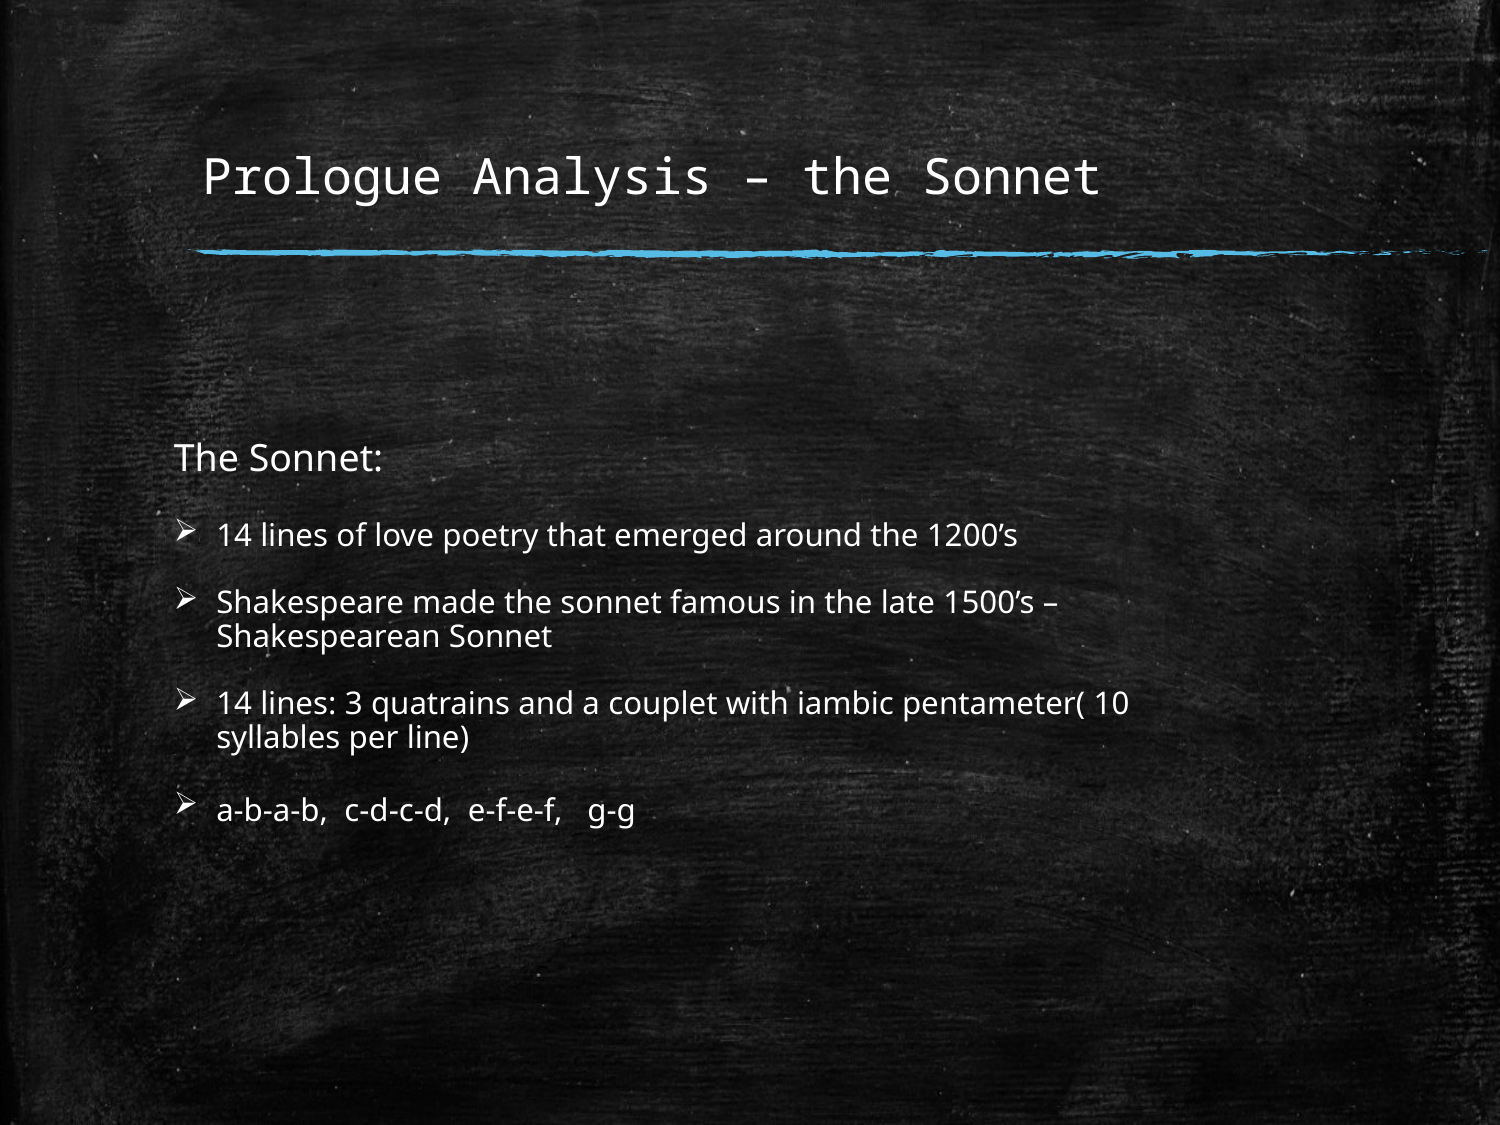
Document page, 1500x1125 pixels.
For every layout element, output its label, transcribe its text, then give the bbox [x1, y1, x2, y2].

text_box The Sonnet: 14 lines of love poetry that emerged around the 1200’s Shakespeare made the sonnet famous in the late 1500’s – Shakespearean Sonnet 14 lines: 3 quatrains and a couplet with iambic pentameter( 10 syllables per line) a-b-a-b, c-d-c-d, e-f-e-f, g-g [159, 431, 1238, 837]
title Prologue Analysis – the Sonnet [187, 45, 1313, 213]
